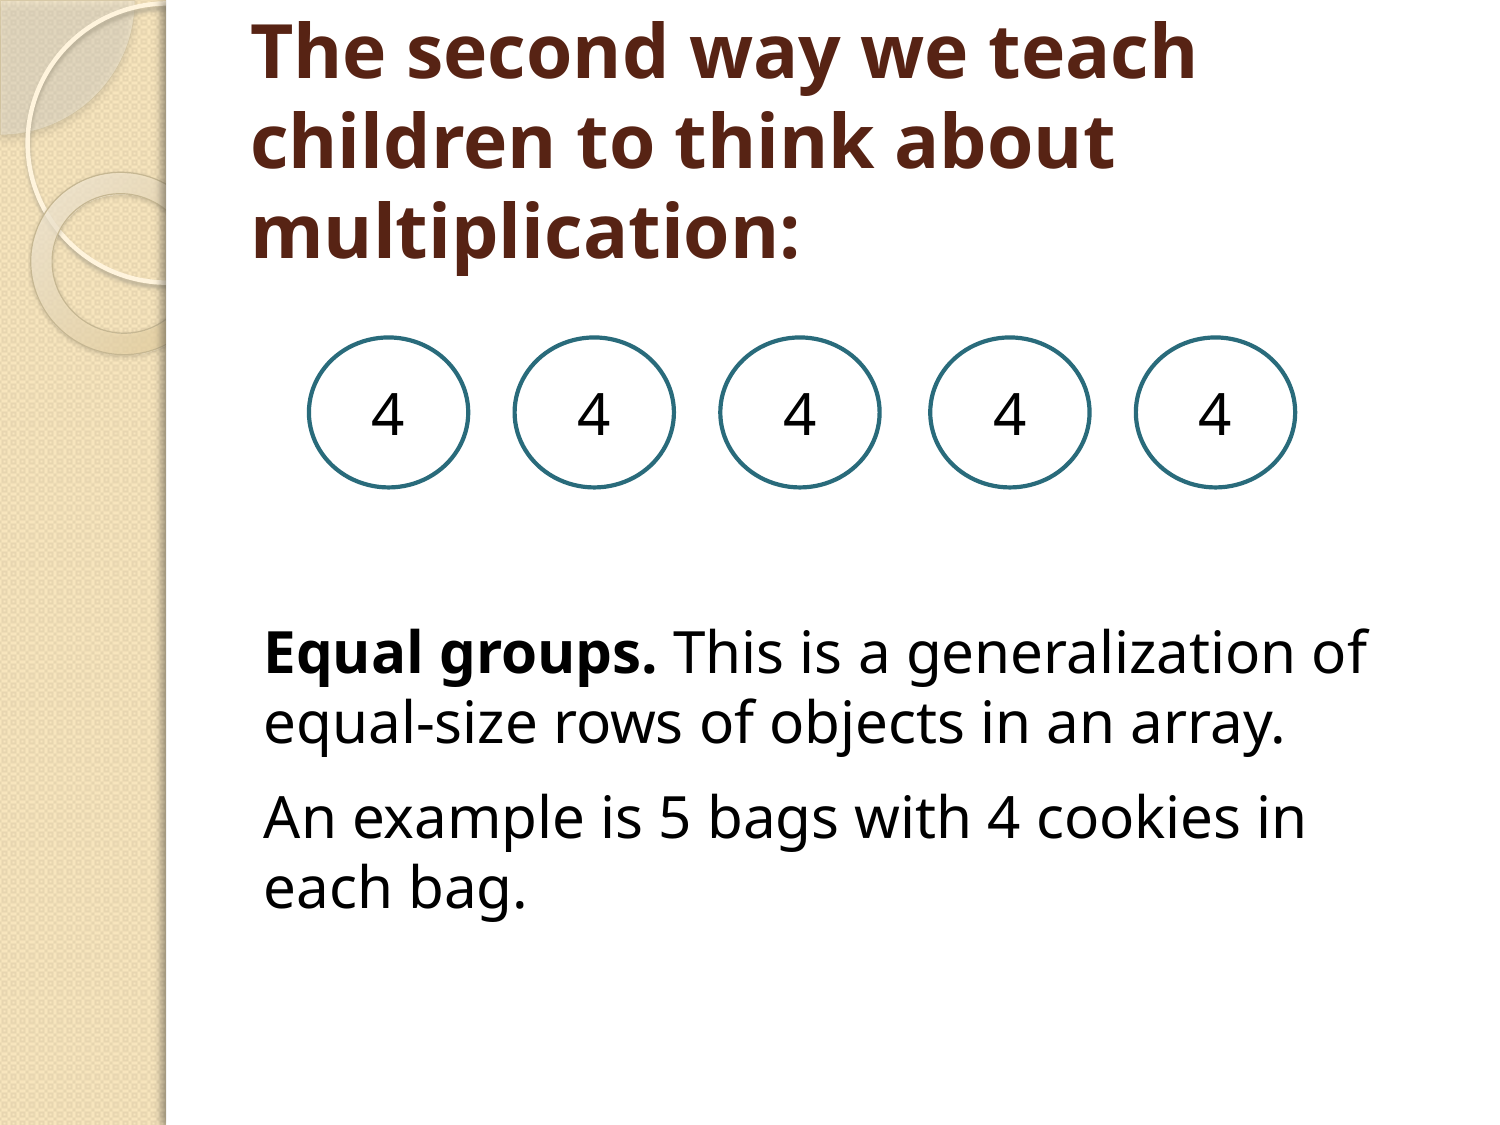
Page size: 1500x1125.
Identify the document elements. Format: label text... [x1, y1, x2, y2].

list Equal groups. This is a generalization of equal-size rows of objects in an array. An example is 5 bags with 4 cookies in each bag. [235, 237, 1466, 1025]
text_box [308, 337, 1296, 488]
title The second way we teach children to think about multiplication: [235, 45, 1466, 233]
